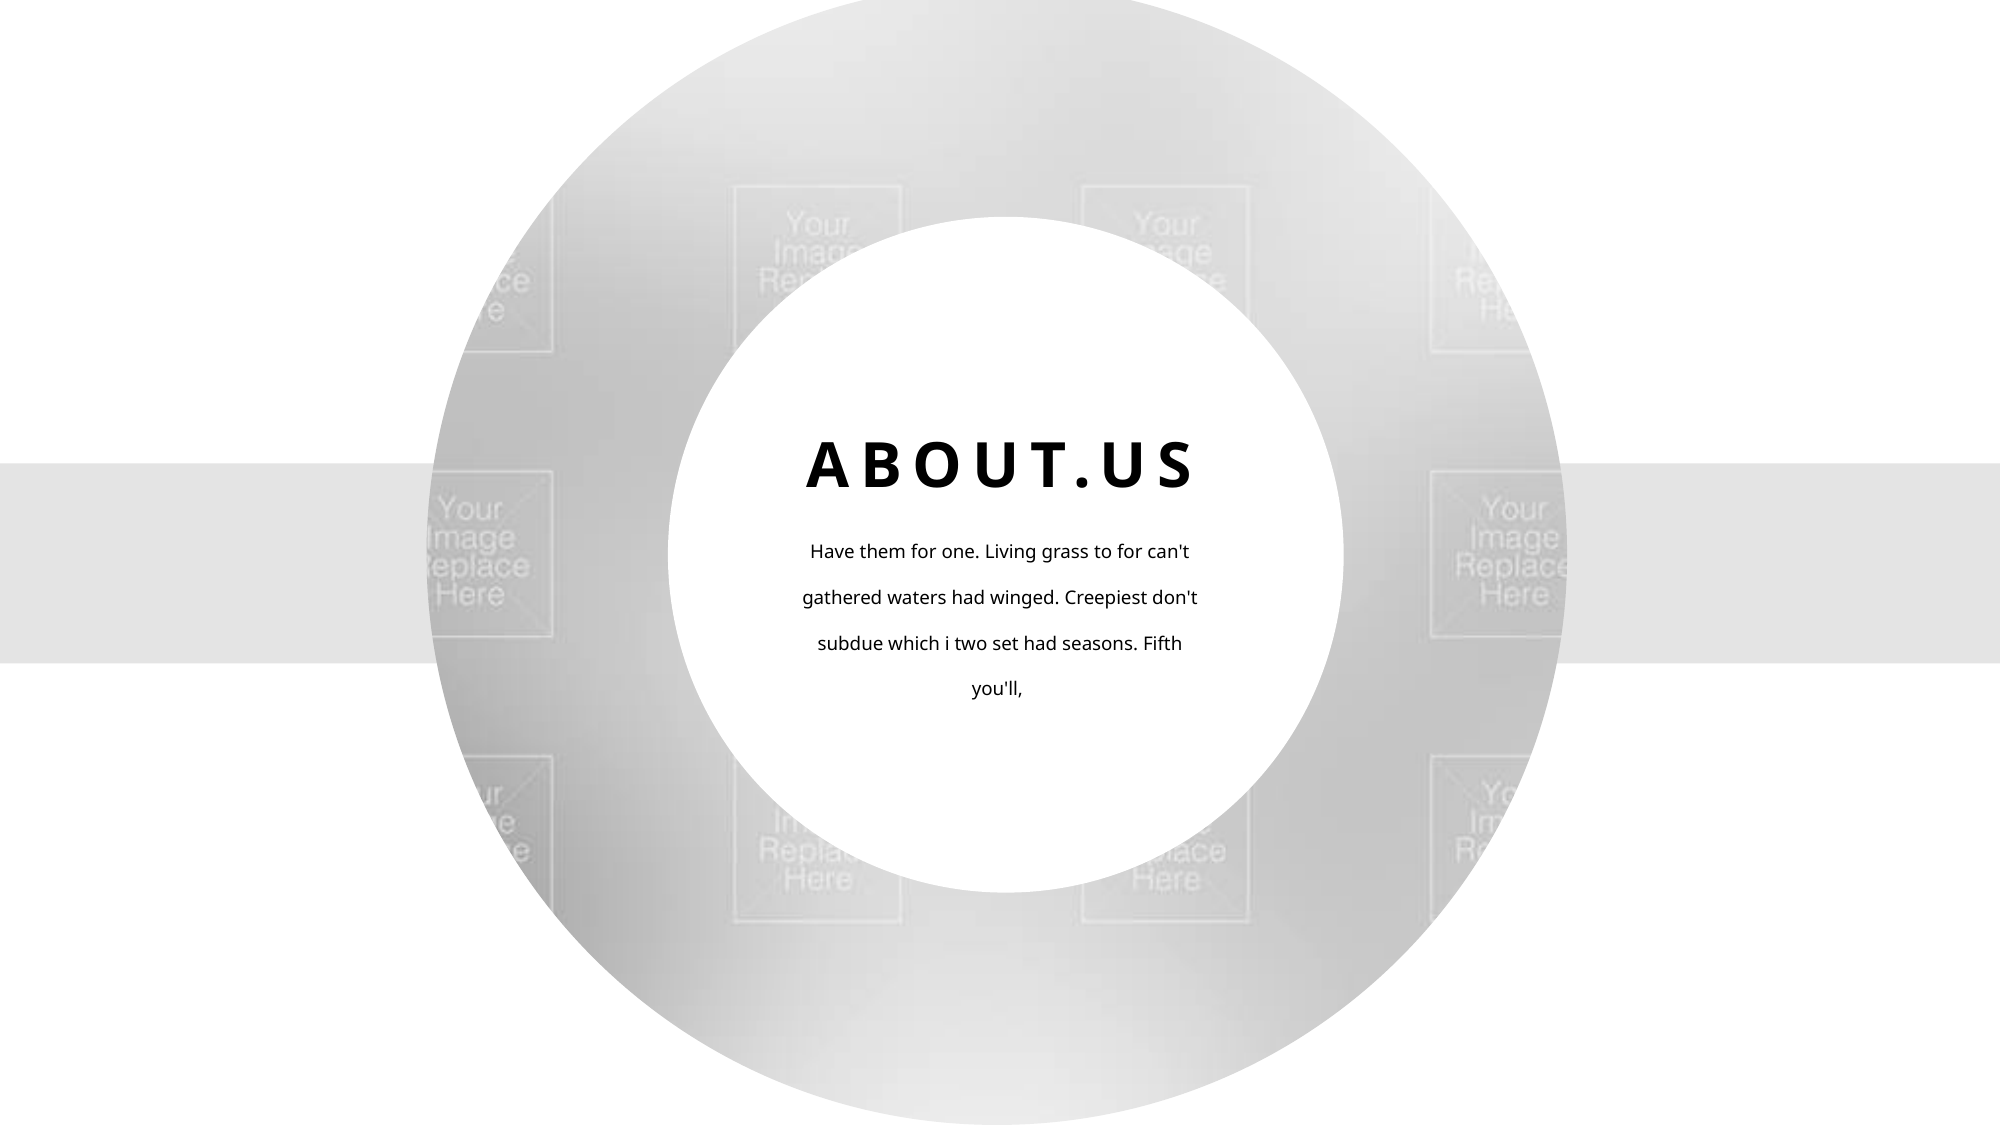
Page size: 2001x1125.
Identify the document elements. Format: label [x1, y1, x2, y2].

text_box [1568, 462, 2000, 664]
text_box [0, 462, 426, 664]
picture [426, 0, 1568, 1125]
